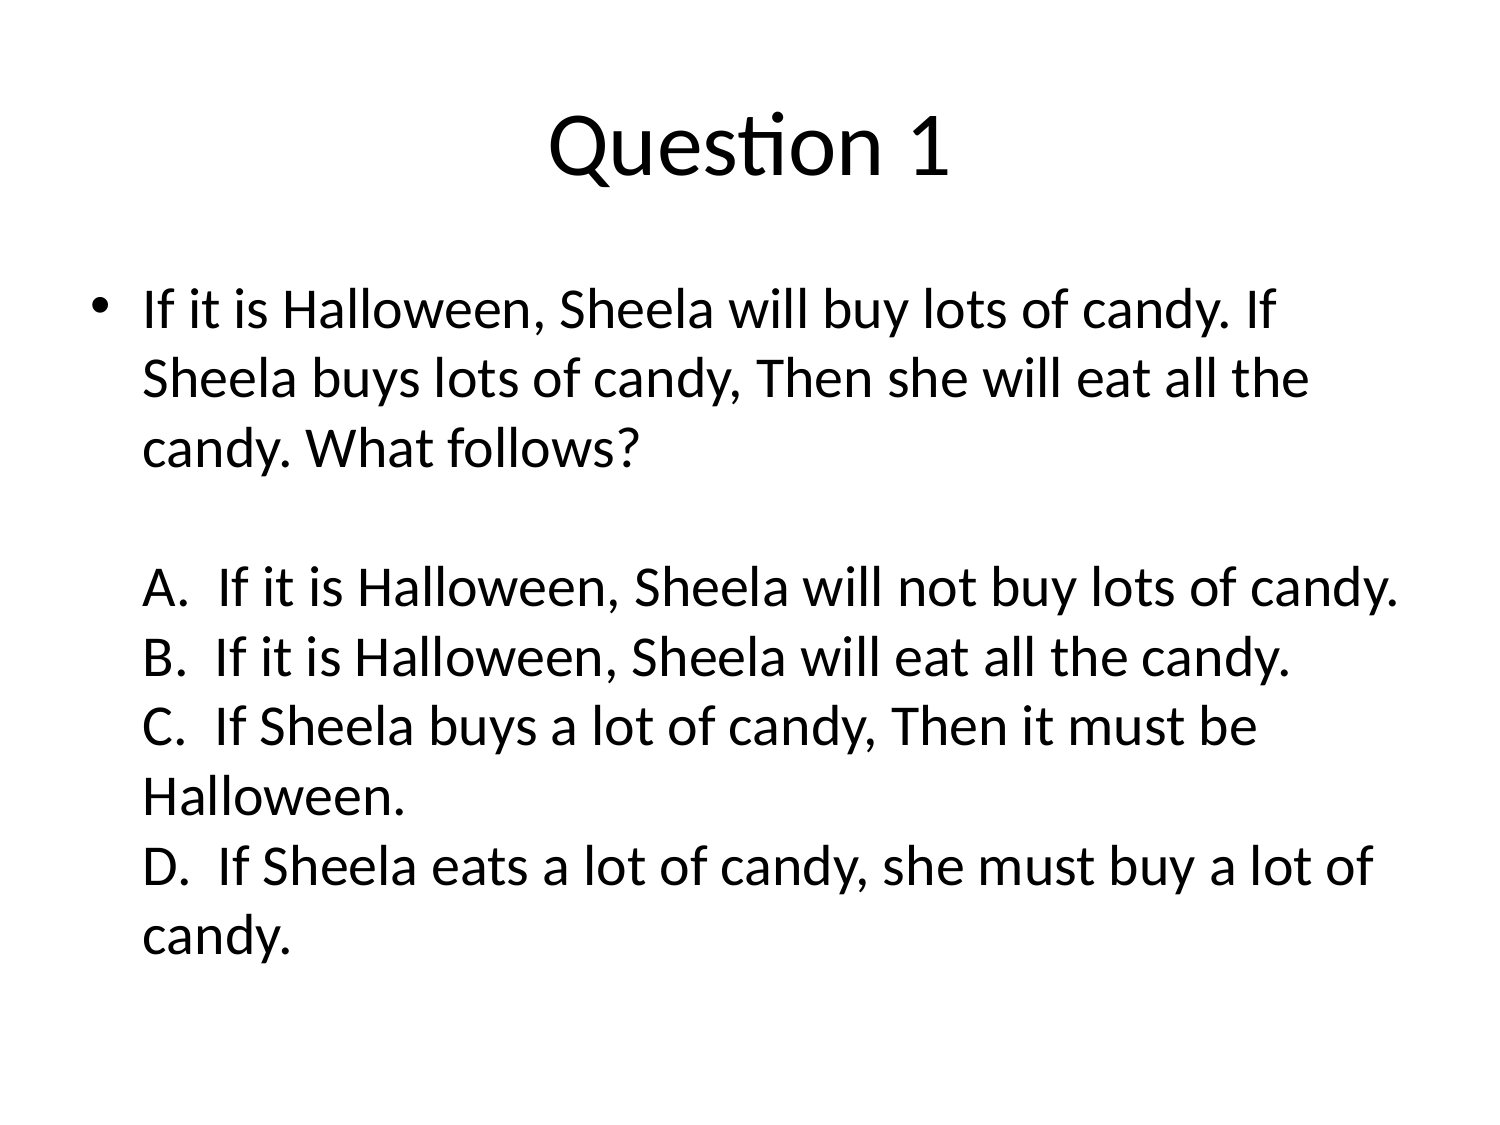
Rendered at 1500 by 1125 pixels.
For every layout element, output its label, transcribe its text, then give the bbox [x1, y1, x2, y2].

title Question 1 [75, 45, 1425, 233]
list If it is Halloween, Sheela will buy lots of candy. If Sheela buys lots of candy, Then she will eat all the candy. What follows? A. If it is Halloween, Sheela will not buy lots of candy. B. If it is Halloween, Sheela will eat all the candy. C. If Sheela buys a lot of candy, Then it must be Halloween. D. If Sheela eats a lot of candy, she must buy a lot of candy. [75, 262, 1425, 1005]
